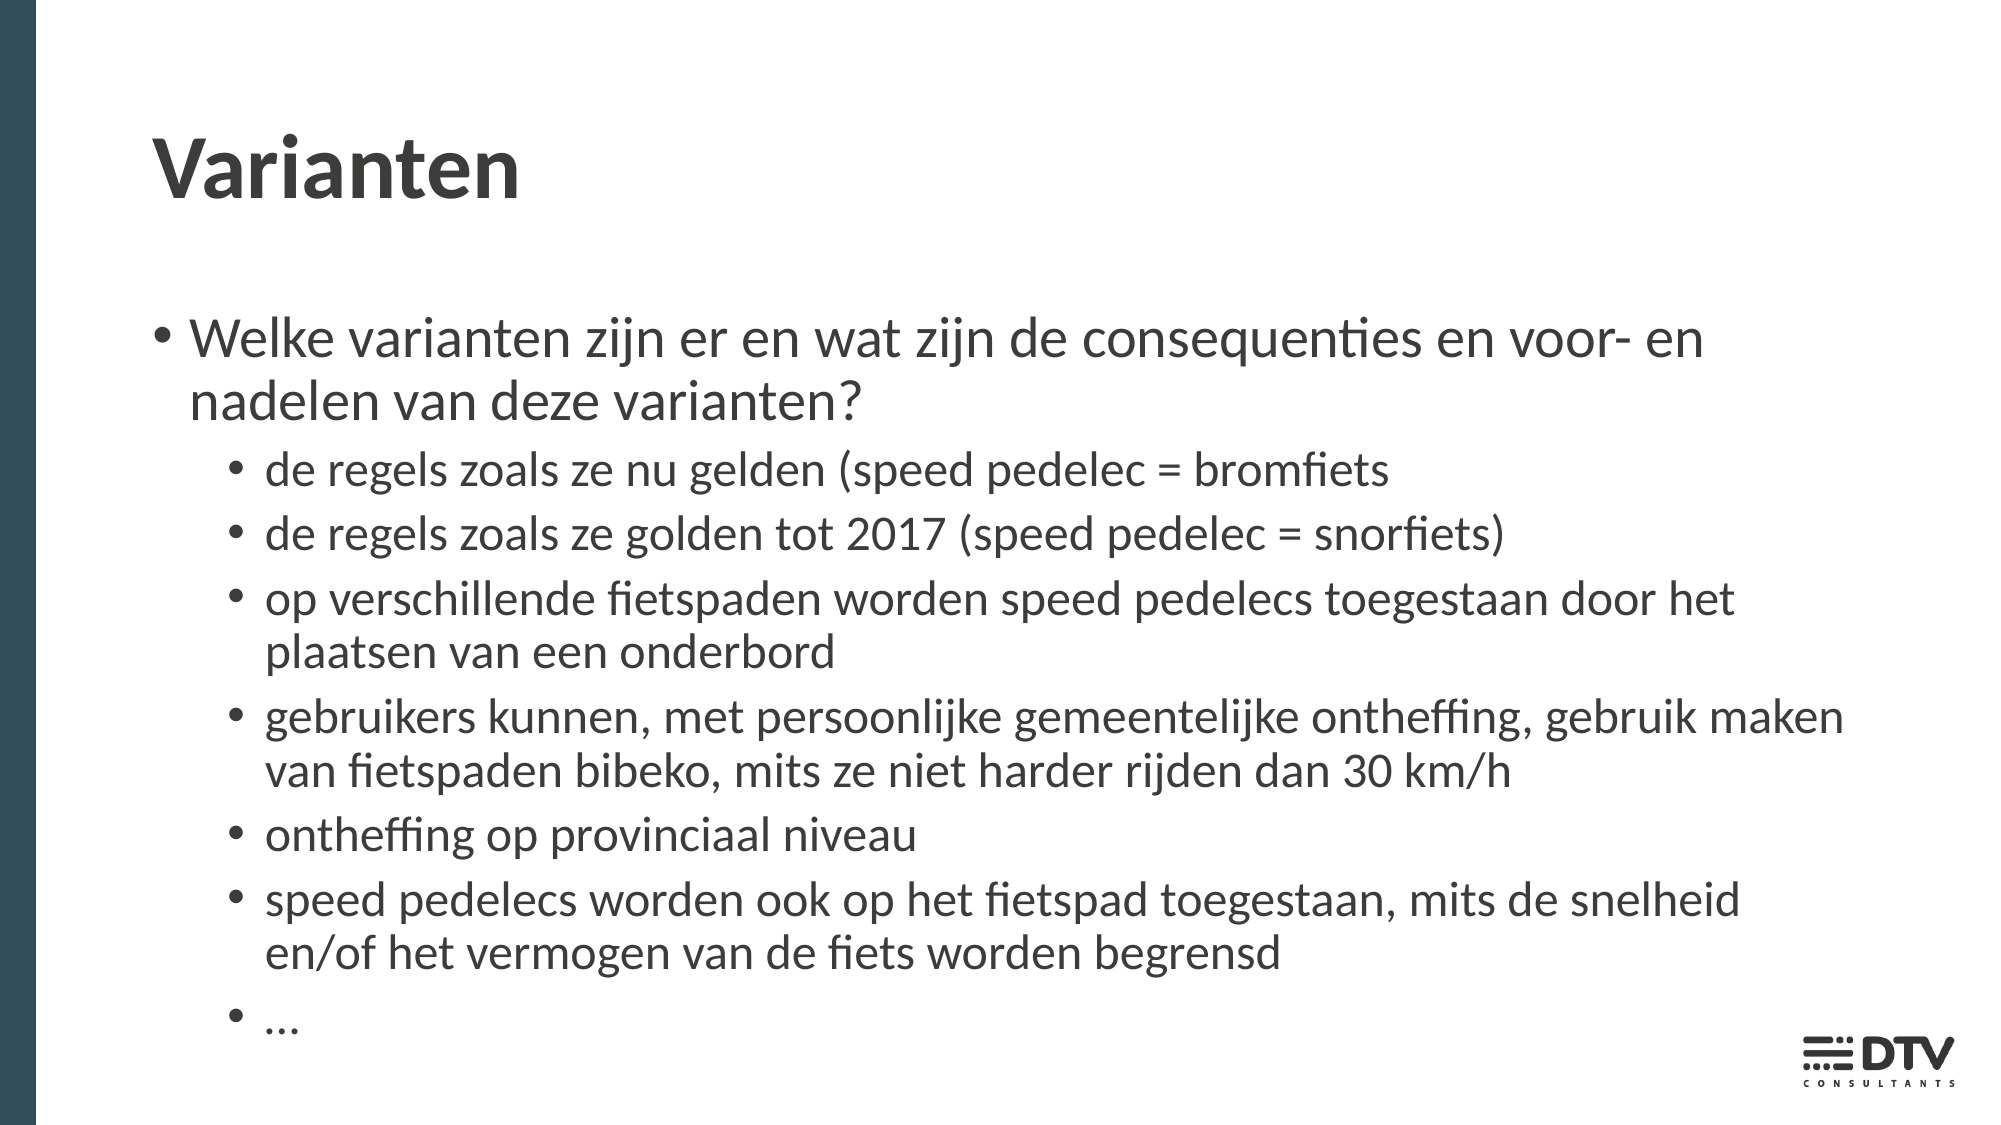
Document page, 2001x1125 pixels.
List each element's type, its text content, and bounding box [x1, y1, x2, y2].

title Varianten [137, 59, 1863, 278]
picture [1793, 1026, 1964, 1096]
list Welke varianten zijn er en wat zijn de consequenties en voor- en nadelen van deze varianten? de regels zoals ze nu gelden (speed pedelec = bromfiets de regels zoals ze golden tot 2017 (speed pedelec = snorfiets) op verschillende fietspaden worden speed pedelecs toegestaan door het plaatsen van een onderbord gebruikers kunnen, met persoonlijke gemeentelijke ontheffing, gebruik maken van fietspaden bibeko, mits ze niet harder rijden dan 30 km/h ontheffing op provinciaal niveau speed pedelecs worden ook op het fietspad toegestaan, mits de snelheid en/of het vermogen van de fiets worden begrensd … [137, 299, 1863, 1066]
